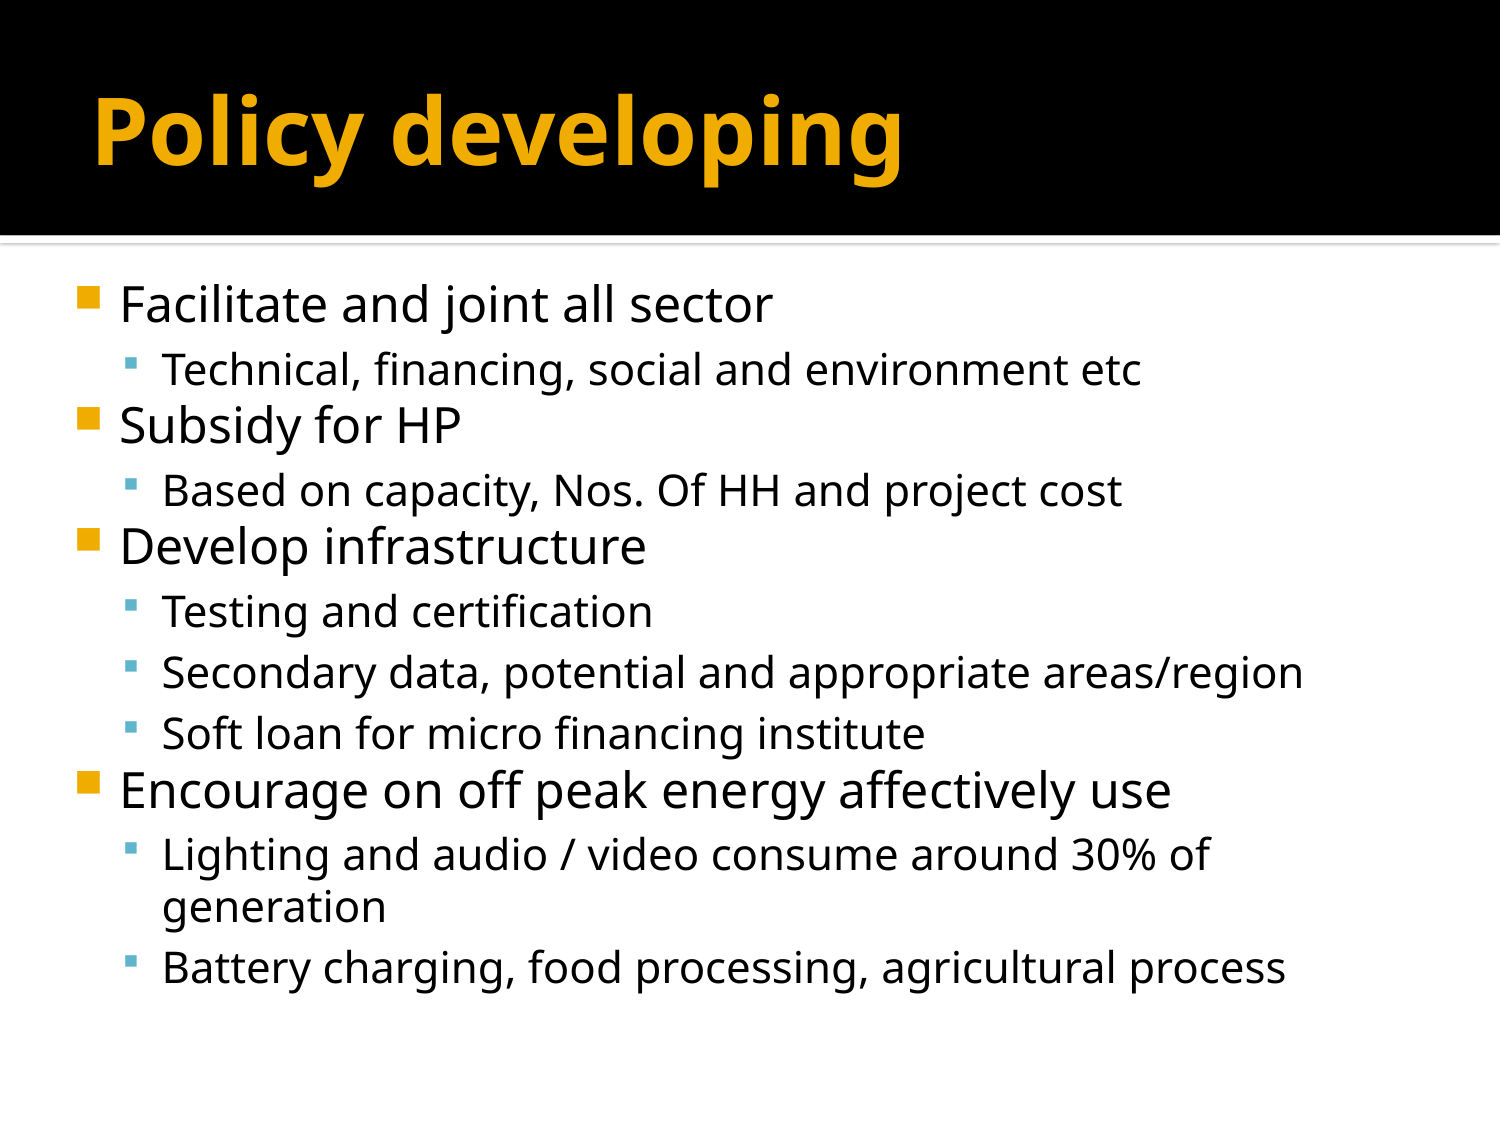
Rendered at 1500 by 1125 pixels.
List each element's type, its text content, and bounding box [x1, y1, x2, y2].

title Policy developing [75, 25, 1425, 231]
list Facilitate and joint all sector Technical, financing, social and environment etc Subsidy for HP Based on capacity, Nos. Of HH and project cost Develop infrastructure Testing and certification Secondary data, potential and appropriate areas/region Soft loan for micro financing institute Encourage on off peak energy affectively use Lighting and audio / video consume around 30% of generation Battery charging, food processing, agricultural process [46, 257, 1397, 1017]
